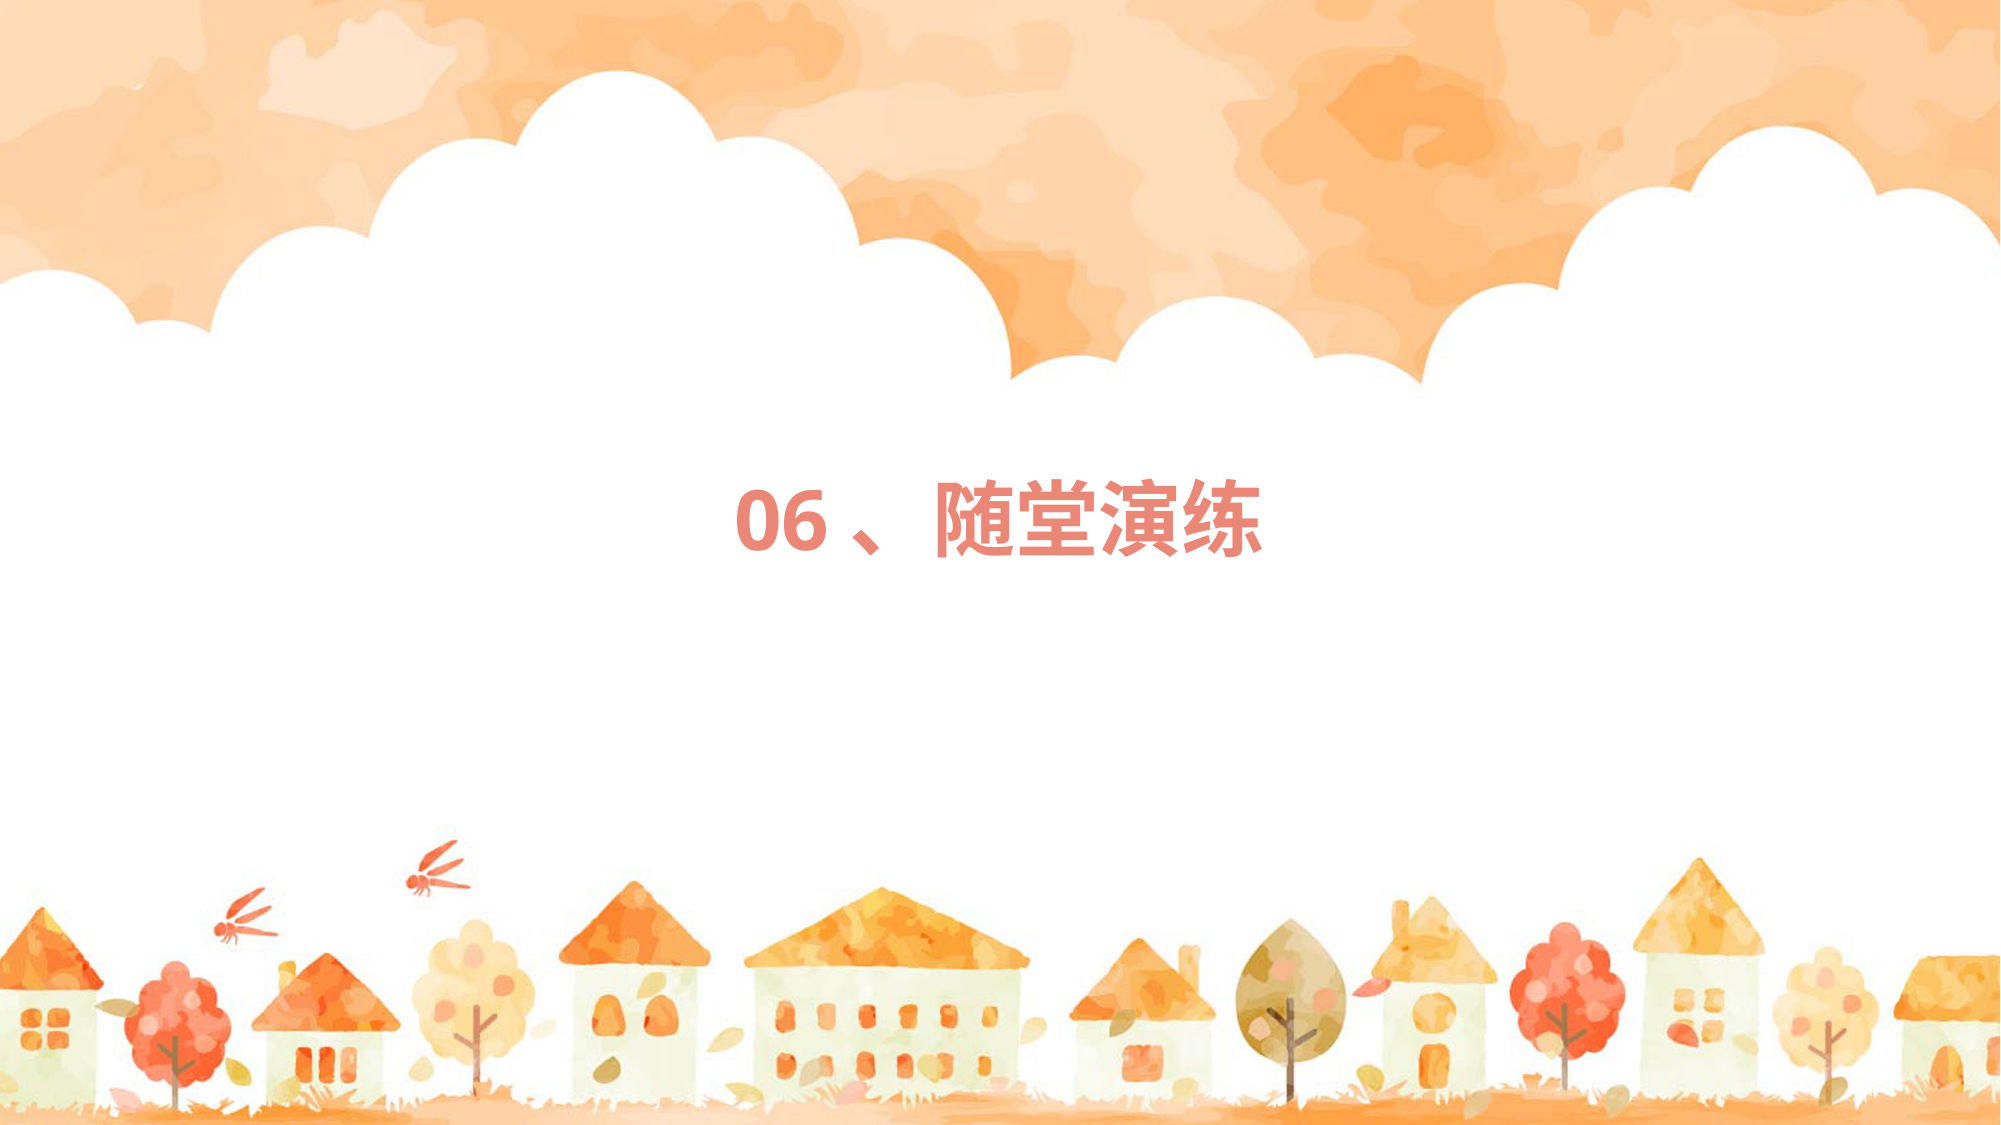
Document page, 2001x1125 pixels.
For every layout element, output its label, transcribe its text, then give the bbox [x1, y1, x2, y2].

picture [0, 0, 2001, 1125]
text_box 06、随堂演练 [719, 409, 1281, 575]
